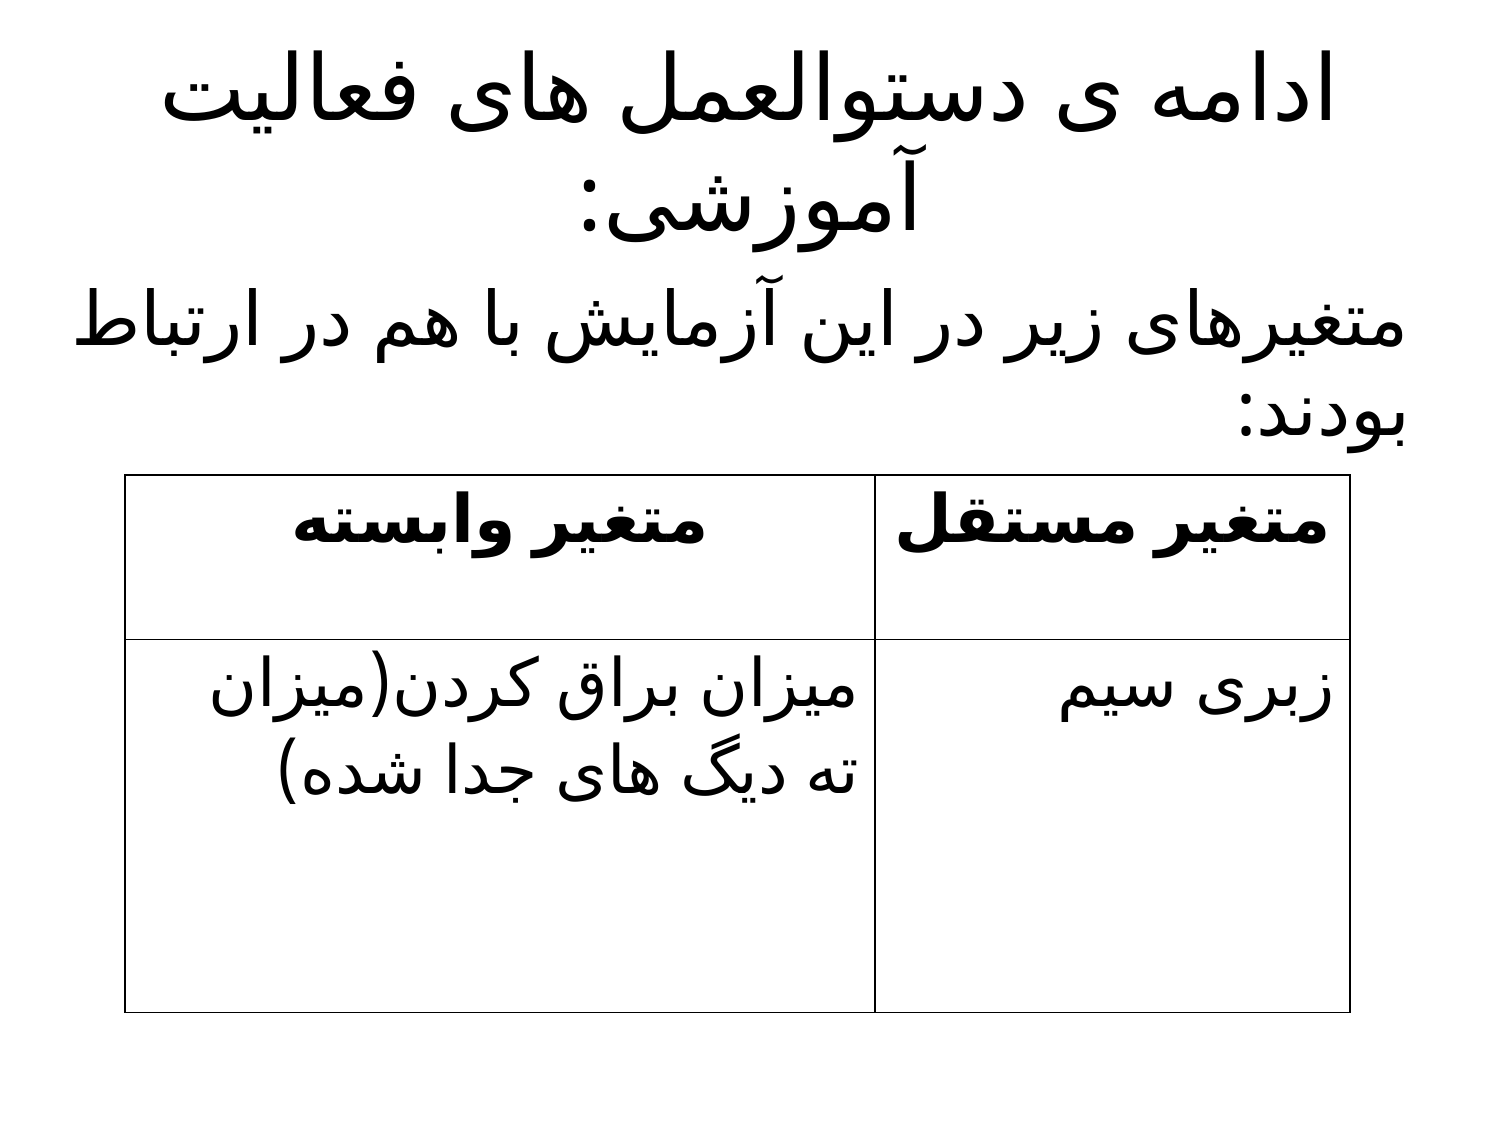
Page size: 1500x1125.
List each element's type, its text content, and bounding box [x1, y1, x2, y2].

table_header متغیر مستقل [876, 476, 1349, 639]
title ادامه ی دستوالعمل های فعالیت آموزشی: [75, 45, 1425, 233]
list متغیرهای زیر در این آزمایش با هم در ارتباط بودند: [31, 262, 1425, 1100]
table_cell زبری سیم [876, 640, 1349, 1012]
table_cell میزان براق کردن(میزان ته دیگ های جدا شده) [126, 640, 874, 1012]
table_header متغیر وابسته [126, 476, 874, 639]
